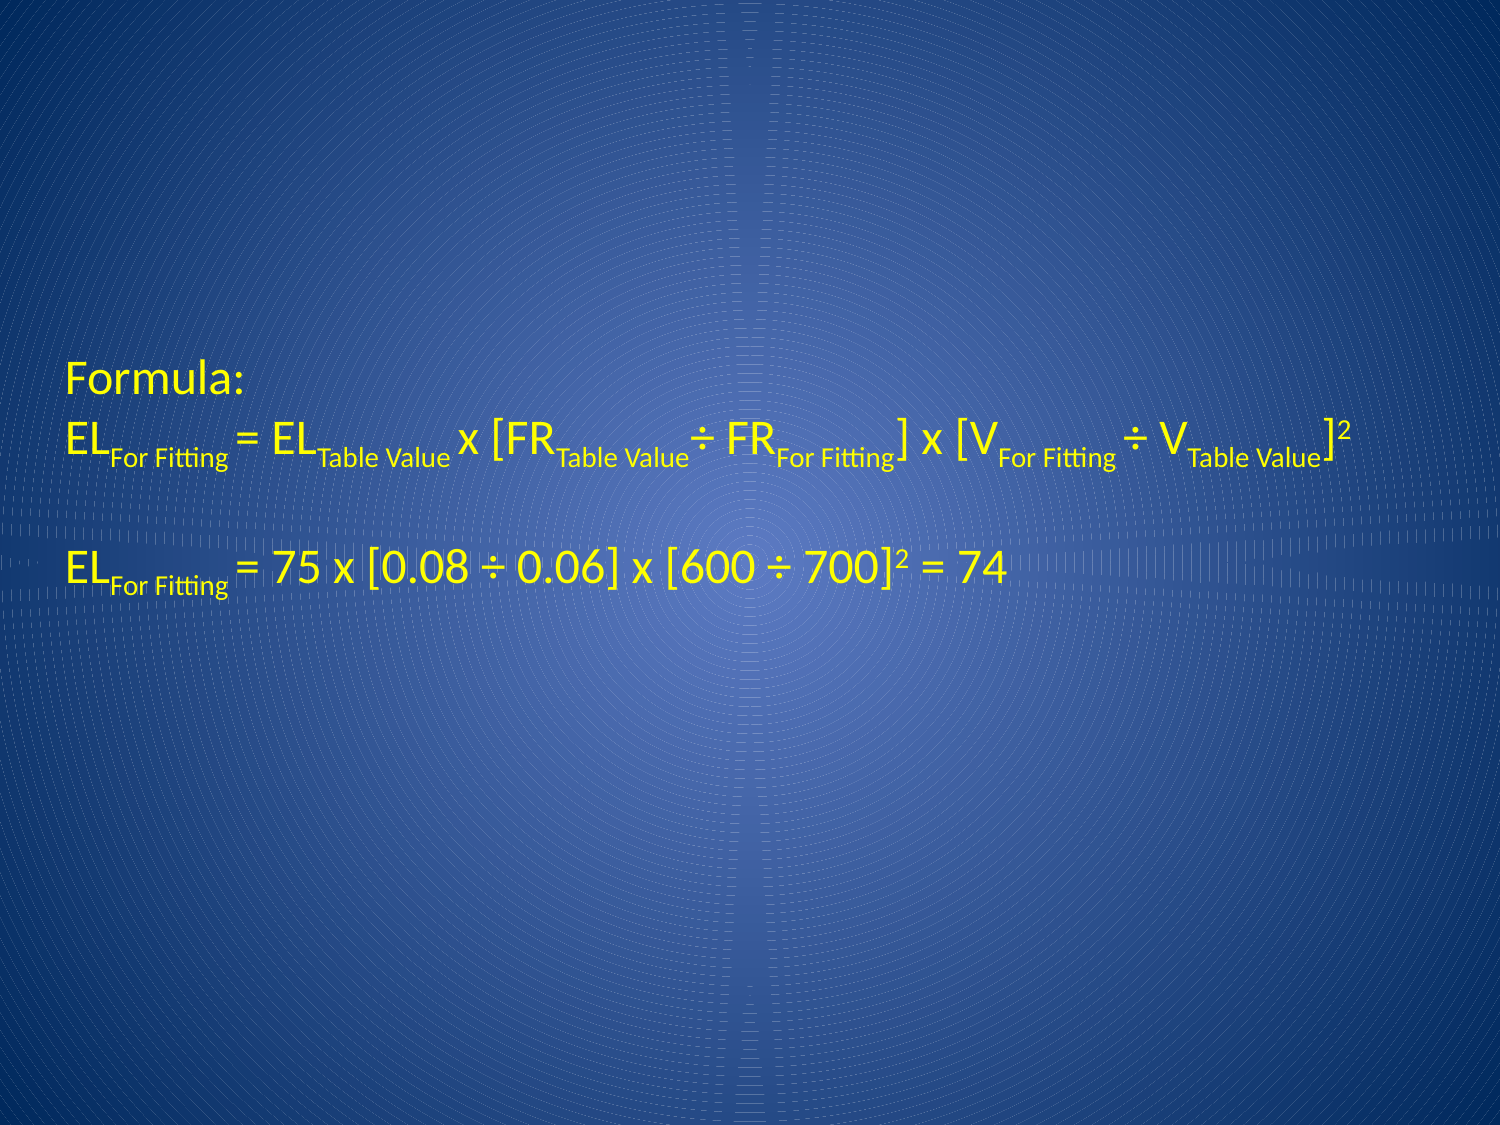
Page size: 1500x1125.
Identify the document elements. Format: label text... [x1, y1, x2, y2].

text_box Formula: ELFor Fitting = ELTable Value x [FRTable Value÷ FRFor Fitting] x [VFor Fitting ÷ VTable Value]2 ELFor Fitting = 75 x [0.08 ÷ 0.06] x [600 ÷ 700]2 = 74 [50, 337, 1500, 669]
